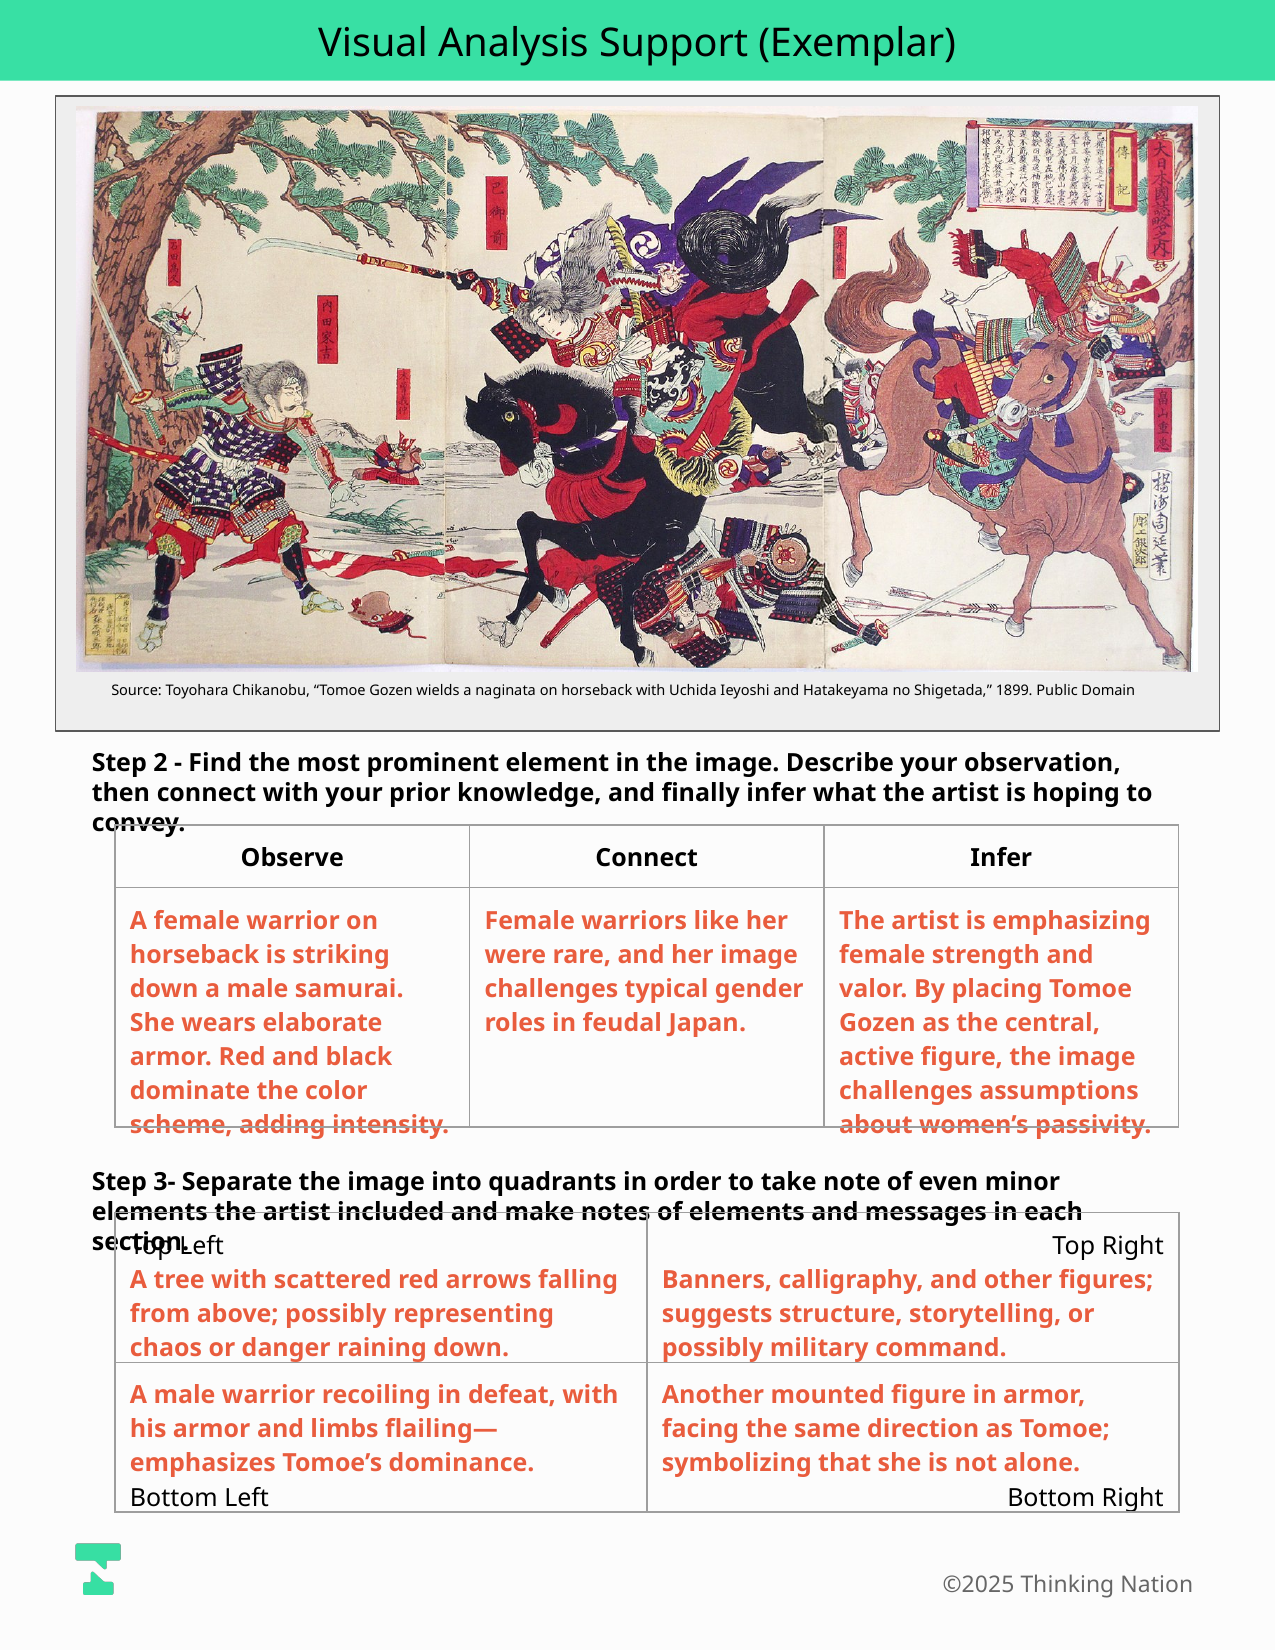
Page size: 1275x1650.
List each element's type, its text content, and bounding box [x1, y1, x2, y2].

table_header Top Left A tree with scattered red arrows falling from above; possibly representing chaos or danger raining down. [116, 1213, 646, 1362]
table_header Observe [116, 826, 469, 887]
picture [62, 1533, 134, 1605]
table_cell Another mounted figure in armor, facing the same direction as Tomoe; symbolizing that she is not alone. Bottom Right [648, 1363, 1178, 1511]
text_box Source: Toyohara Chikanobu, “Tomoe Gozen wields a naginata on horseback with Uchida Ieyoshi and Hatakeyama no Shigetada,” 1899. Public Domain [96, 680, 1179, 707]
picture [76, 106, 1199, 672]
table_cell A male warrior recoiling in defeat, with his armor and limbs flailing—emphasizes Tomoe’s dominance. Bottom Left [116, 1363, 646, 1511]
table_header Infer [825, 826, 1178, 887]
text_box Step 2 - Find the most prominent element in the image. Describe your observation, then connect with your prior knowledge, and finally infer what the artist is hoping to convey. Step 3- Separate the image into quadrants in order to take note of even minor elements the artist included and make notes of elements and messages in each section. [76, 731, 1198, 1143]
table_cell A female warrior on horseback is striking down a male samurai. She wears elaborate armor. Red and black dominate the color scheme, adding intensity. [116, 888, 469, 1126]
table_header Connect [470, 826, 823, 887]
table_header Top Right Banners, calligraphy, and other figures; suggests structure, storytelling, or possibly military command. [648, 1213, 1178, 1362]
table_cell Female warriors like her were rare, and her image challenges typical gender roles in feudal Japan. [470, 888, 823, 1126]
text_box ©2025 Thinking Nation [907, 1553, 1210, 1605]
table_cell The artist is emphasizing female strength and valor. By placing Tomoe Gozen as the central, active figure, the image challenges assumptions about women’s passivity. [825, 888, 1178, 1126]
text_box [55, 96, 1220, 731]
text_box Visual Analysis Support (Exemplar) [0, 0, 1275, 81]
